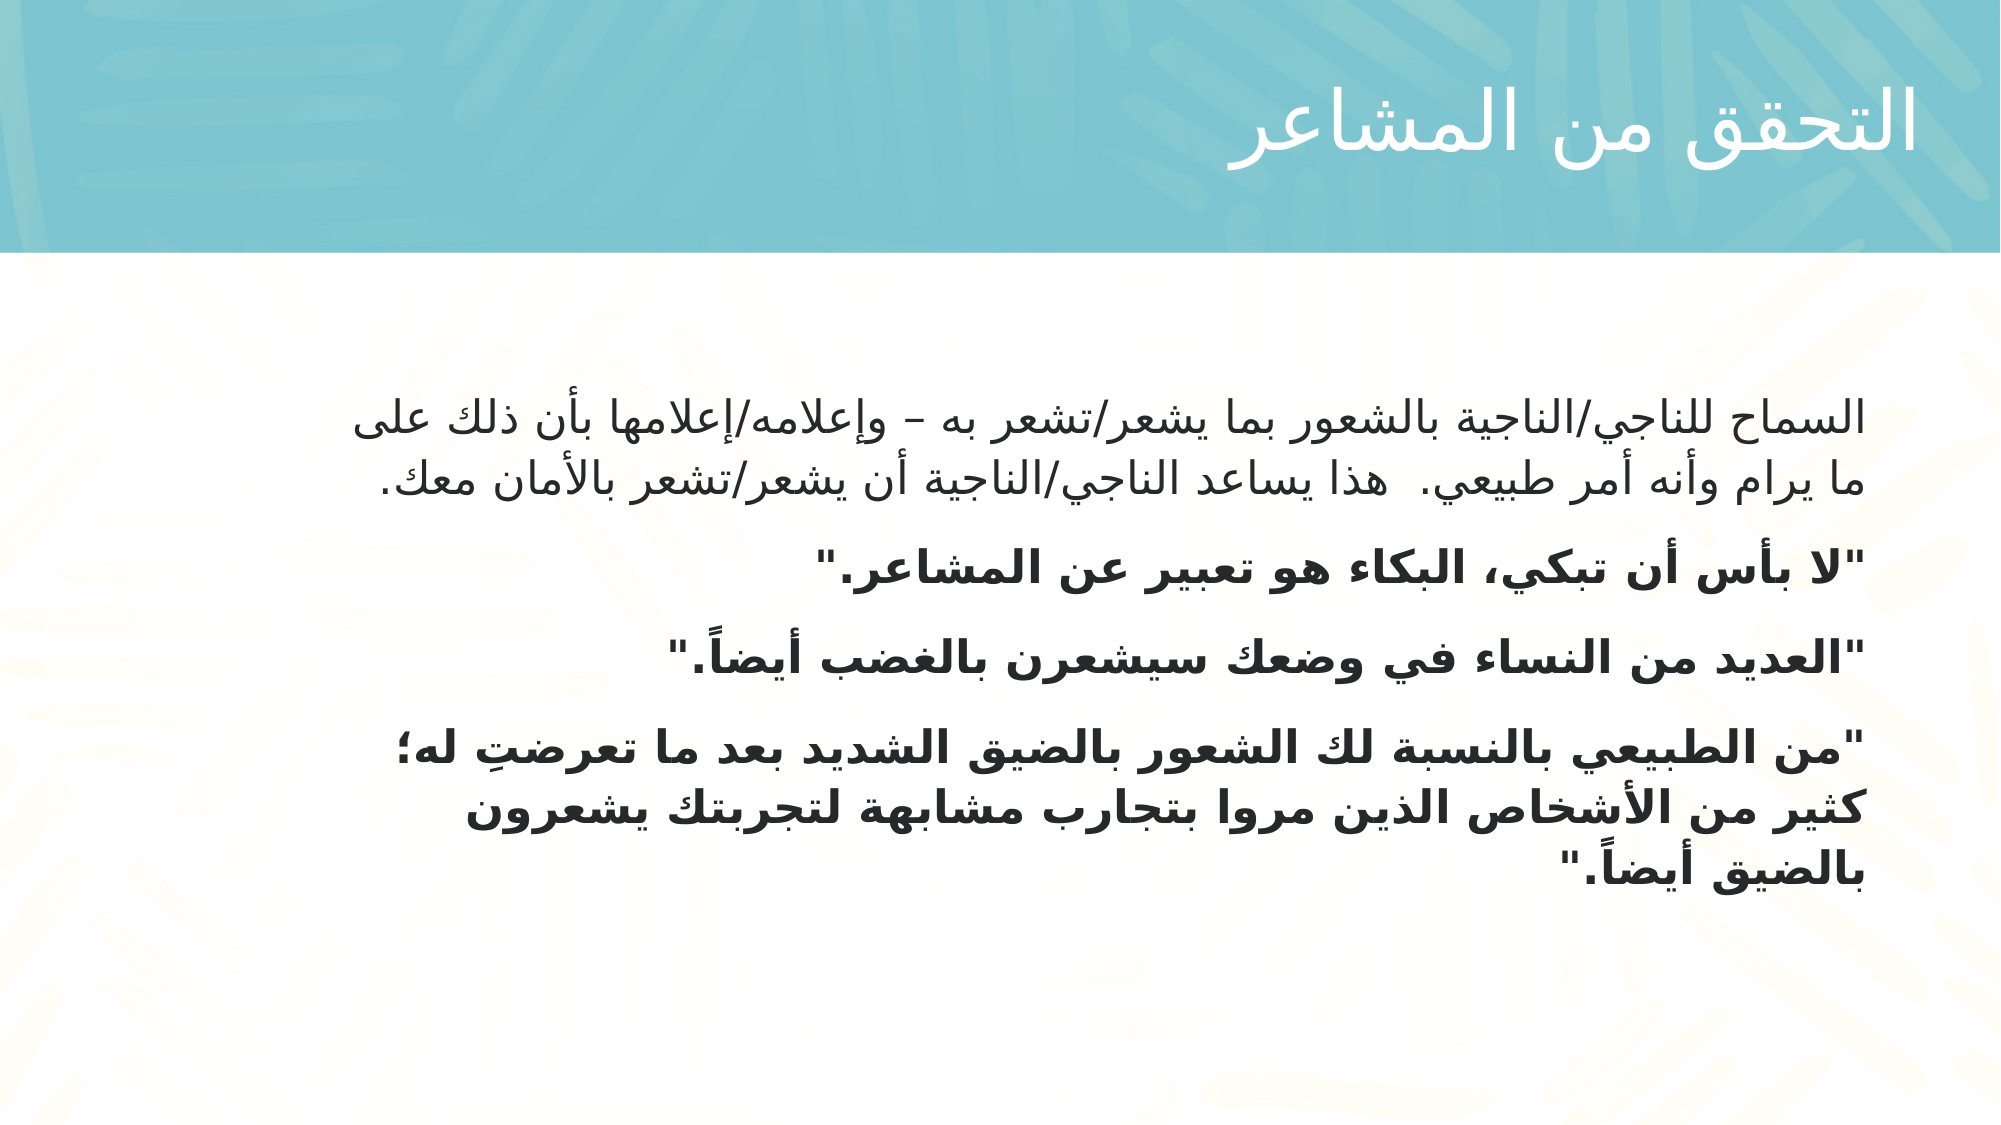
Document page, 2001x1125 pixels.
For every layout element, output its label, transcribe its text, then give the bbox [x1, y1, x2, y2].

list السماح للناجي/الناجية بالشعور بما يشعر/تشعر به – وإعلامه/إعلامها بأن ذلك على ما يرام وأنه أمر طبيعي. هذا يساعد الناجي/الناجية أن يشعر/تشعر بالأمان معك. "لا بأس أن تبكي، البكاء هو تعبير عن المشاعر." "العديد من النساء في وضعك سيشعرن بالغضب أيضاً." "من الطبيعي بالنسبة لك الشعور بالضيق الشديد بعد ما تعرضتِ له؛ كثير من الأشخاص الذين مروا بتجارب مشابهة لتجربتك يشعرون بالضيق أيضاً." [295, 374, 1891, 1036]
title التحقق من المشاعر [61, 33, 1938, 220]
picture [0, 0, 2000, 1125]
